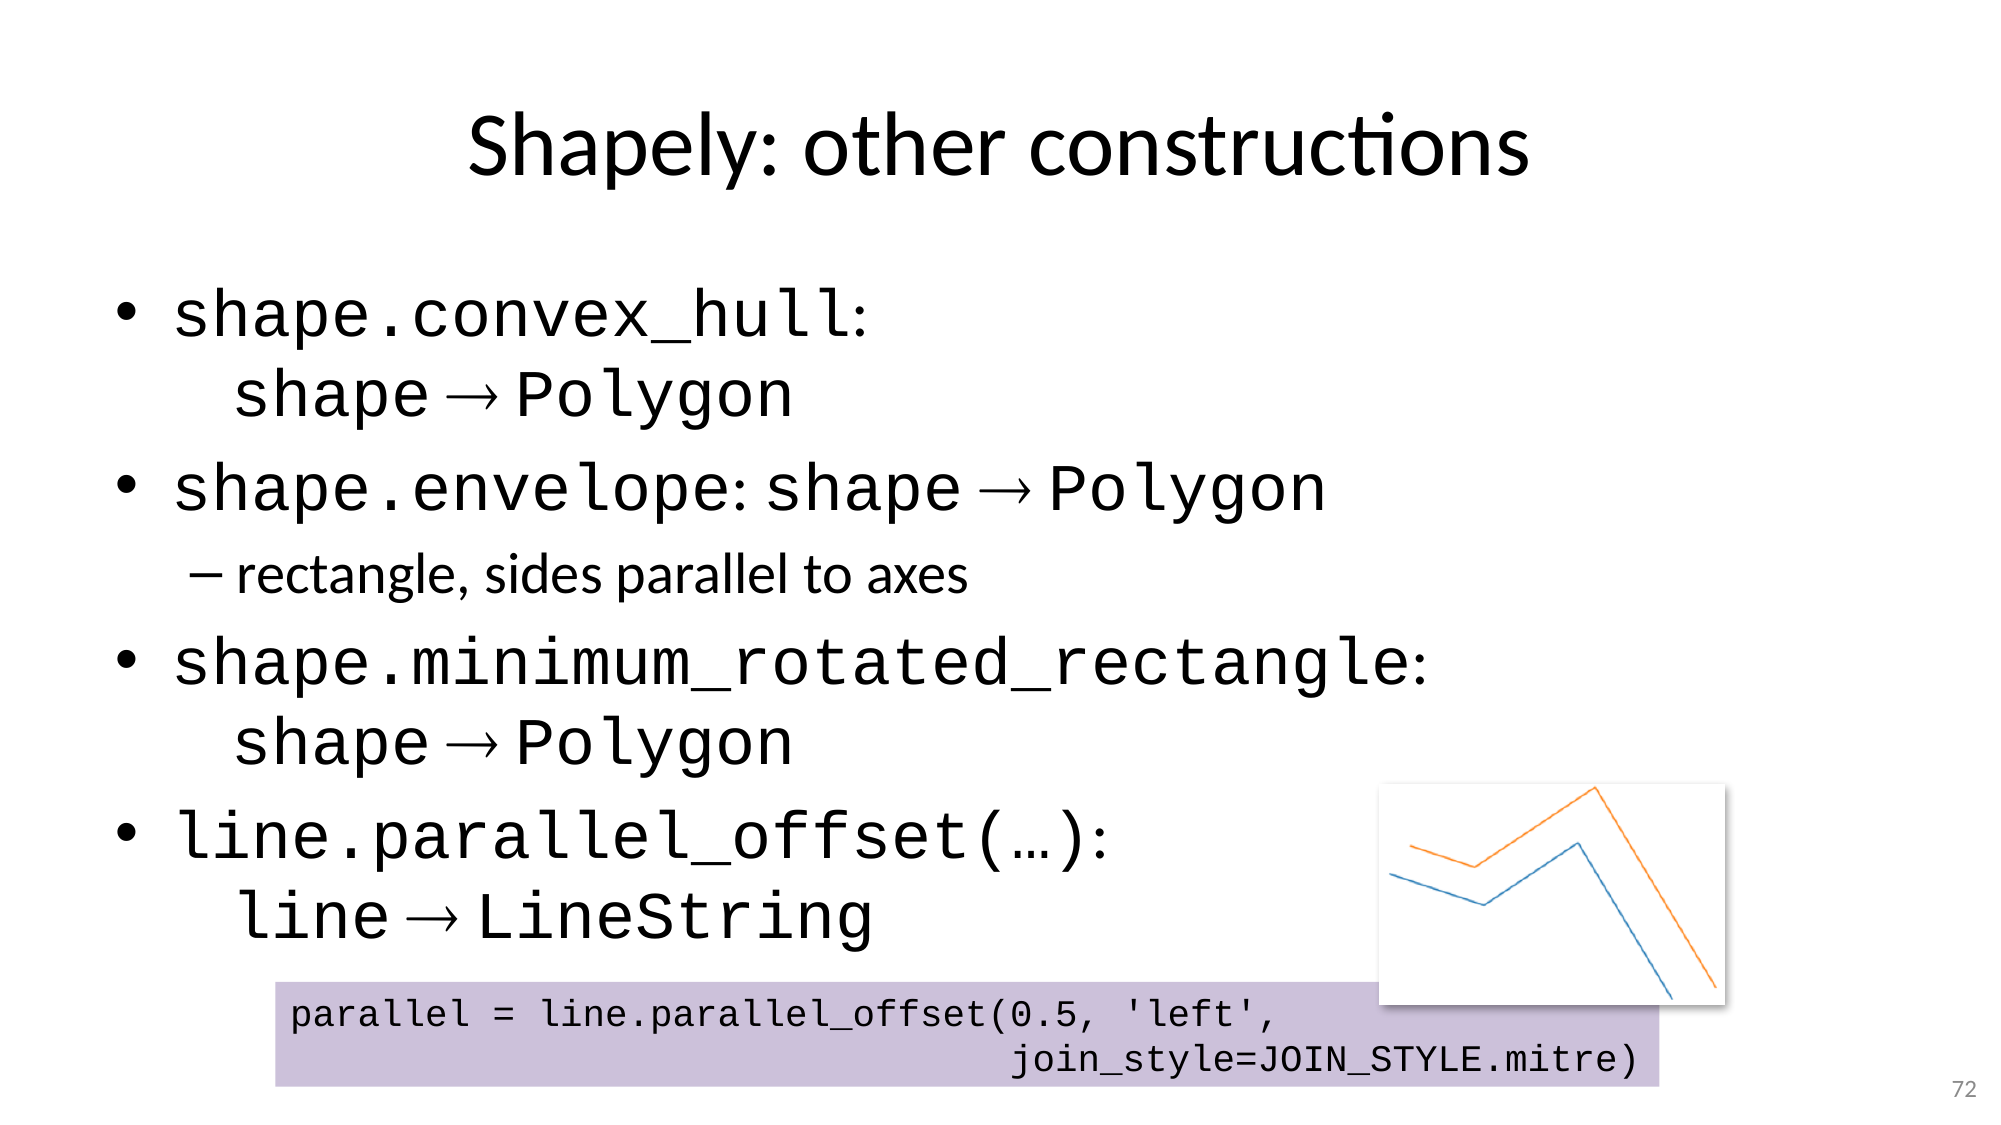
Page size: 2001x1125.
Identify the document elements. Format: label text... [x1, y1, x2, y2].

title Shapely: other constructions [99, 45, 1900, 233]
slide_number 72 [1525, 1057, 1993, 1118]
list shape.convex_hull: shape  Polygon shape.envelope: shape  Polygon rectangle, sides parallel to axes shape.minimum_rotated_rectangle: shape  Polygon line.parallel_offset(…): line  LineString [99, 262, 1900, 1005]
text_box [275, 784, 1725, 1089]
